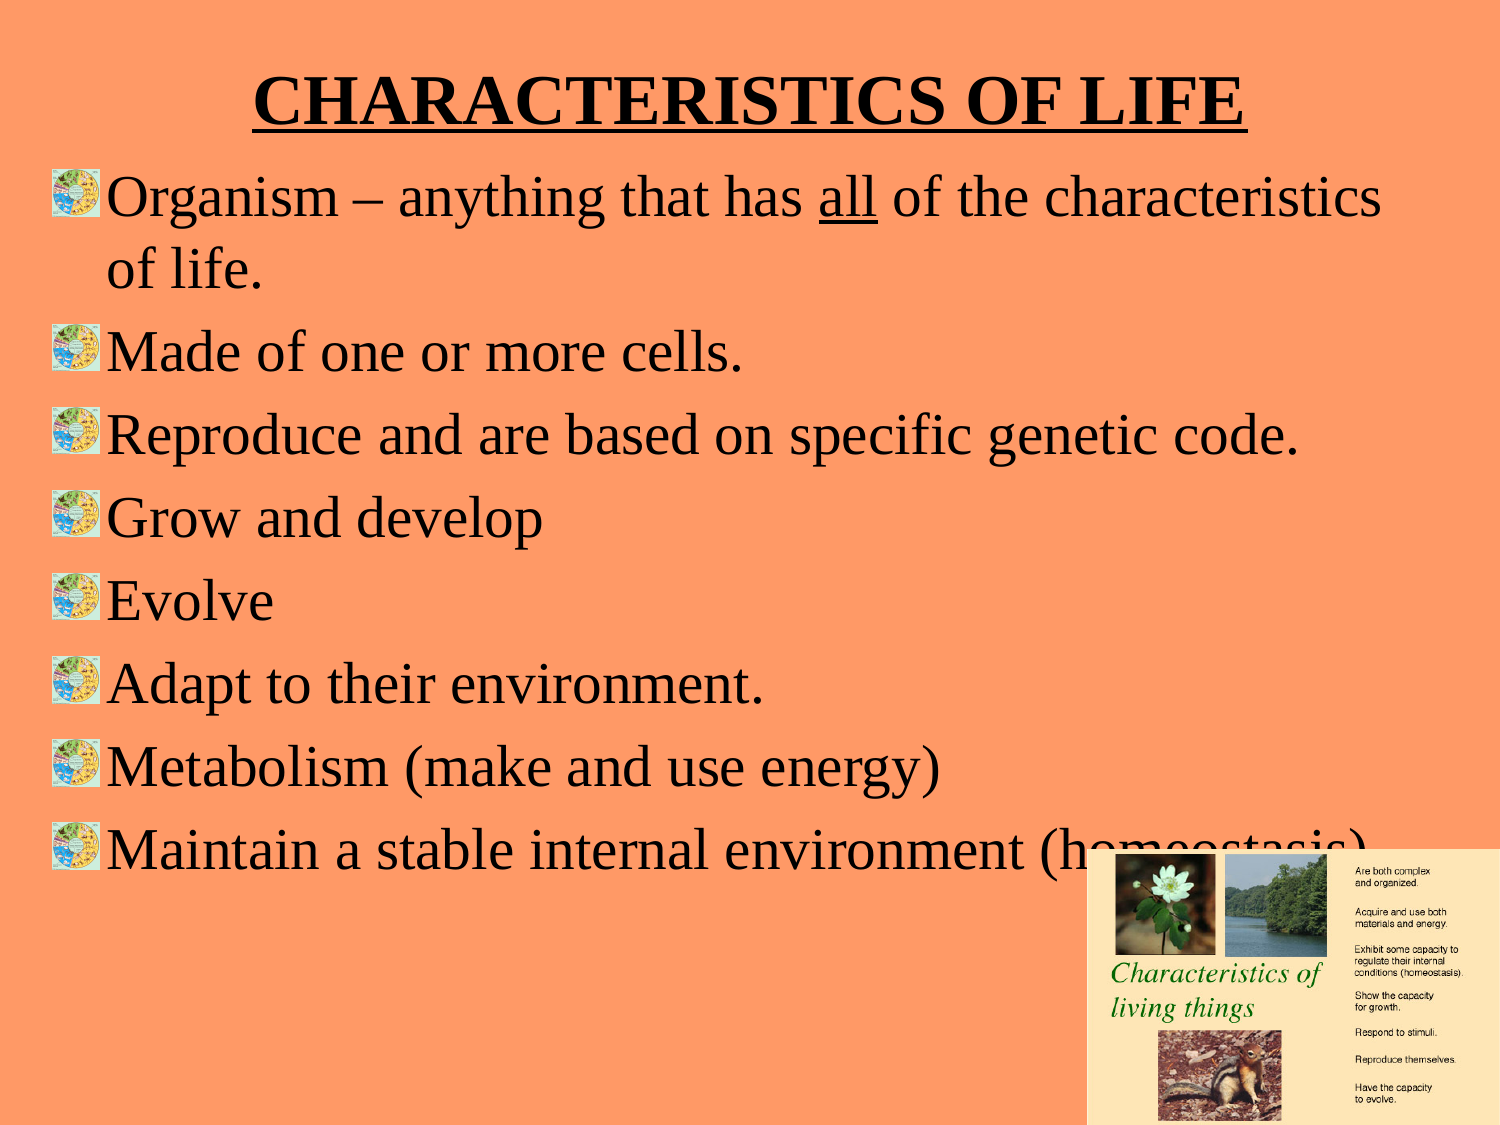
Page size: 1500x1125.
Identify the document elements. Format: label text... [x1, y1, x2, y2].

picture [52, 656, 100, 704]
picture [1087, 849, 1500, 1125]
picture [52, 490, 100, 537]
picture [52, 573, 100, 620]
picture [52, 822, 100, 870]
title CHARACTERISTICS OF LIFE [75, 45, 1425, 149]
picture [52, 169, 100, 217]
picture [52, 739, 100, 787]
list Organism – anything that has all of the characteristics of life. Made of one or more cells. Reproduce and are based on specific genetic code. Grow and develop Evolve Adapt to their environment. Metabolism (make and use energy) Maintain a stable internal environment (homeostasis). [37, 149, 1425, 950]
picture [52, 324, 100, 371]
picture [52, 407, 100, 454]
